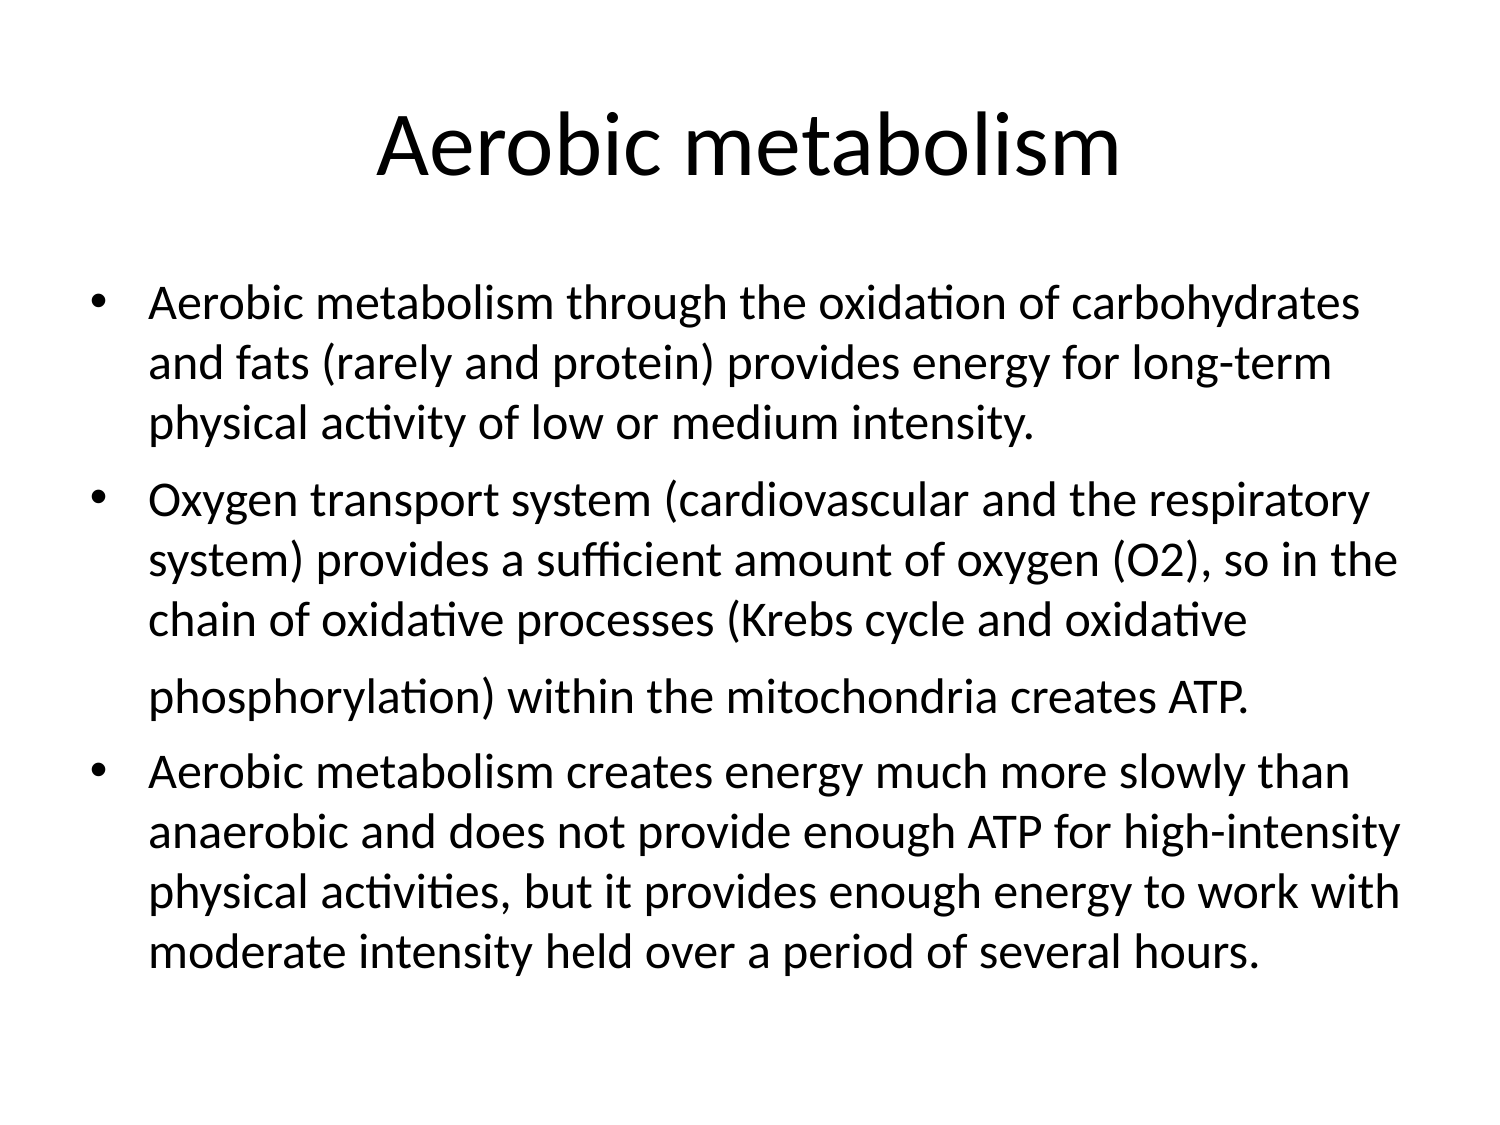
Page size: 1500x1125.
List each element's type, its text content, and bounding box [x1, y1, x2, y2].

text_box Aerobic metabolism [74, 45, 1425, 233]
text_box Aerobic metabolism through the oxidation of carbohydrates and fats (rarely and protein) provides energy for long-term physical activity of low or medium intensity. Oxygen transport system (cardiovascular and the respiratory system) provides a sufficient amount of oxygen (O2), so in the chain of oxidative processes (Krebs cycle and oxidative phosphorylation) within the mitochondria creates ATP. Aerobic metabolism creates energy much more slowly than anaerobic and does not provide enough ATP for high-intensity physical activities, but it provides enough energy to work with moderate intensity held over a period of several hours. [74, 262, 1425, 1005]
